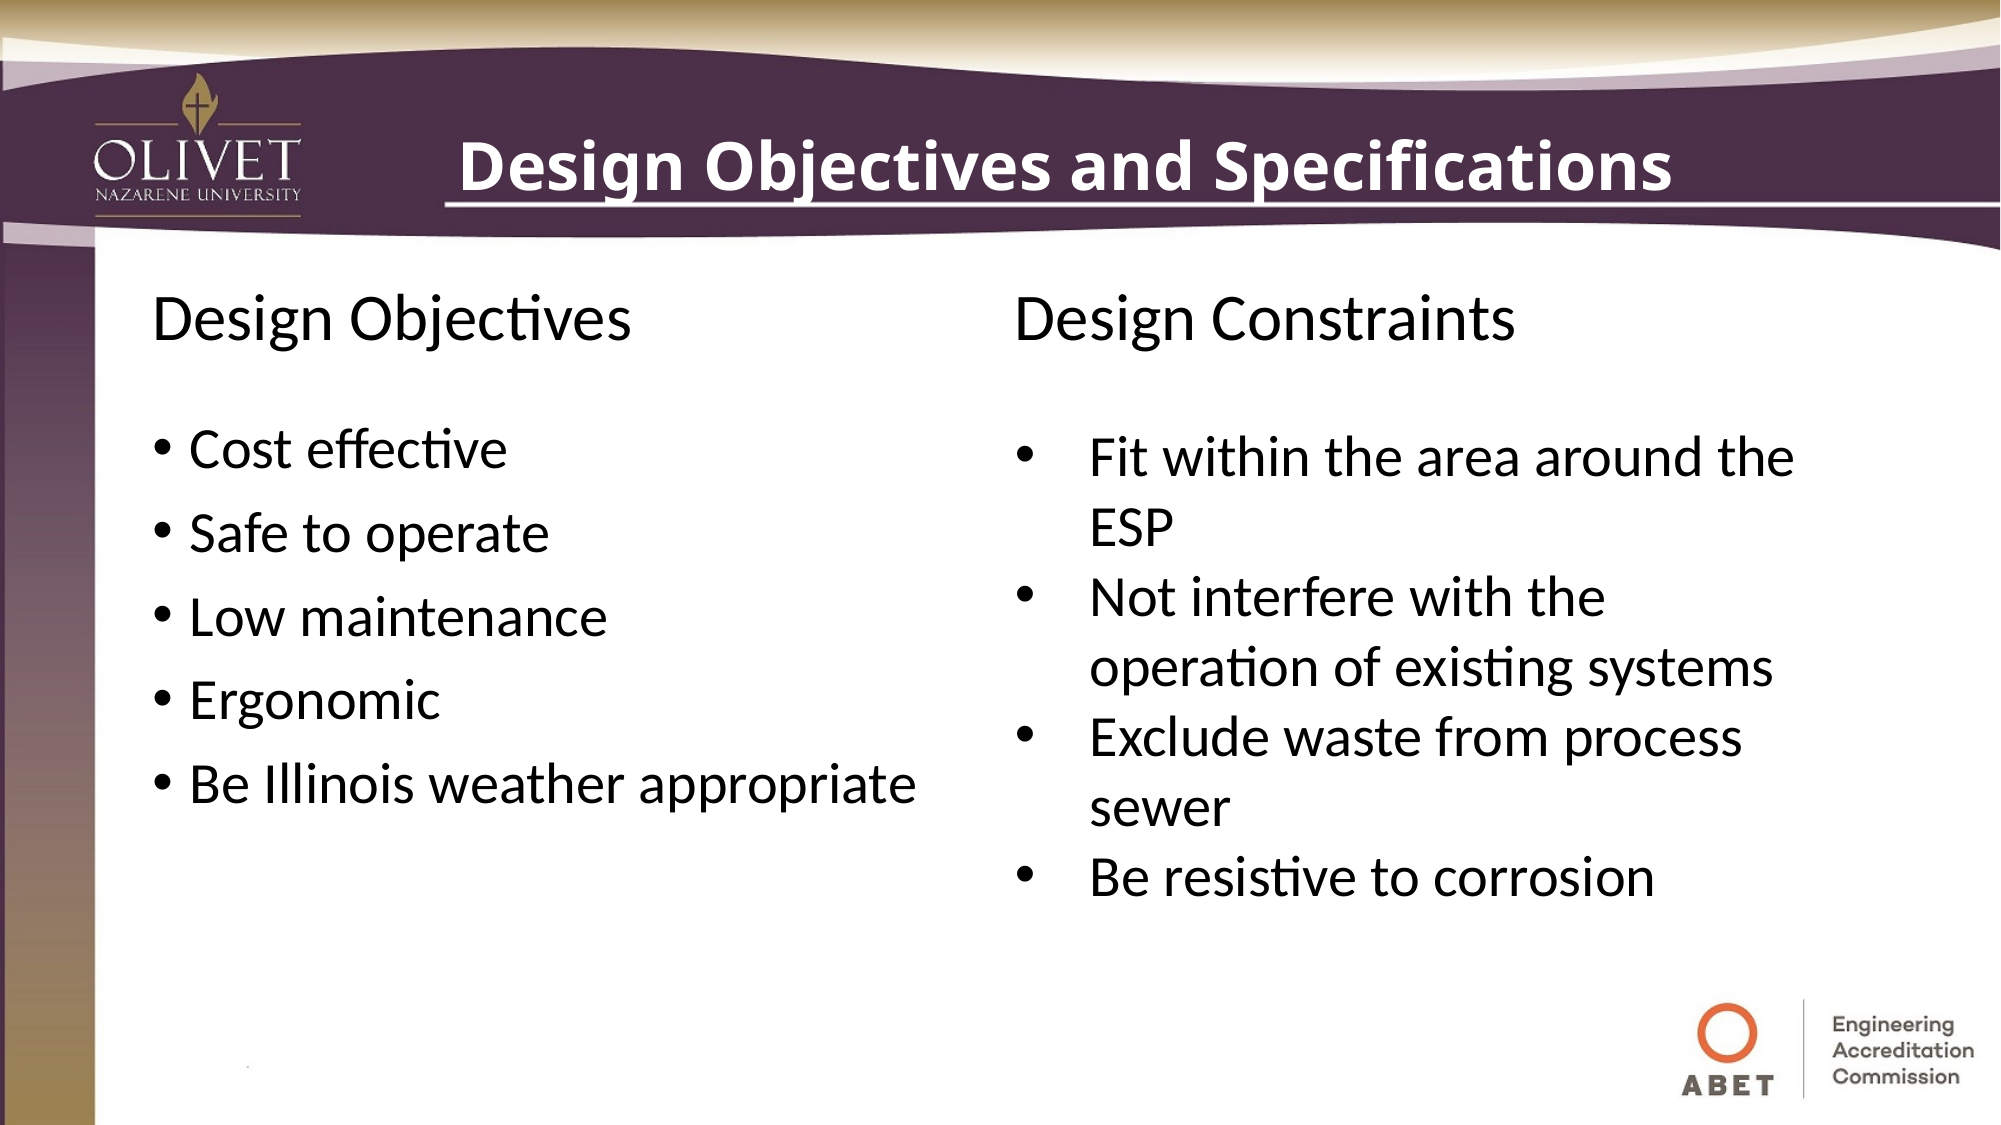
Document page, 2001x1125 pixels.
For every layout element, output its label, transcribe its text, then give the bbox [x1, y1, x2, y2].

title Design Objectives and Specifications [442, 59, 1863, 278]
text_box Design Objectives [137, 275, 984, 410]
text_box Design Constraints [999, 275, 1847, 411]
text_box Cost effective Safe to operate Low maintenance Ergonomic Be Illinois weather appropriate [137, 410, 984, 1016]
text_box Fit within the area around the ESP Not interfere with the operation of existing systems Exclude waste from process sewer Be resistive to corrosion [999, 410, 1863, 916]
picture [0, 0, 2001, 1125]
